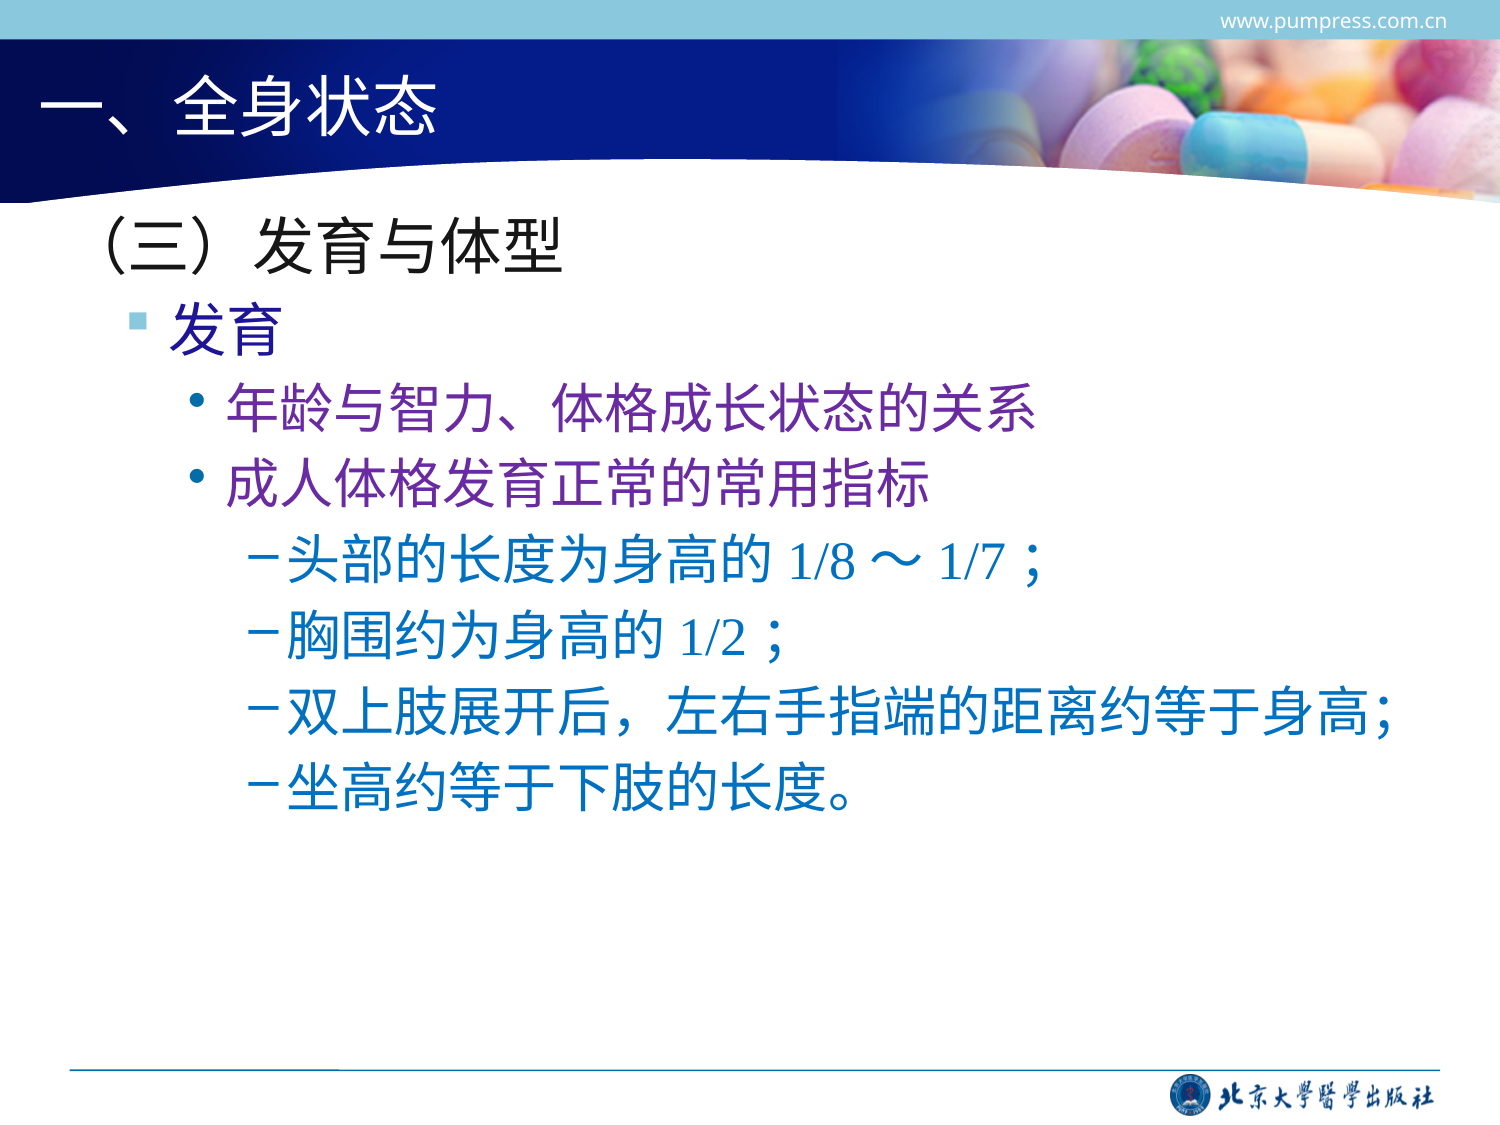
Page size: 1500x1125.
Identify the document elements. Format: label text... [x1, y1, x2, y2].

picture [1170, 1074, 1436, 1118]
slide_number www.pumpress.com.cn [1024, 0, 1463, 38]
list （三）发育与体型 发育 年龄与智力、体格成长状态的关系 成人体格发育正常的常用指标 头部的长度为身高的1/8～1/7； 胸围约为身高的1/2； 双上肢展开后，左右手指端的距离约等于身高； 坐高约等于下肢的长度。 [49, 198, 1463, 1026]
title 一、全身状态 [23, 58, 1349, 152]
picture [0, 40, 1500, 203]
